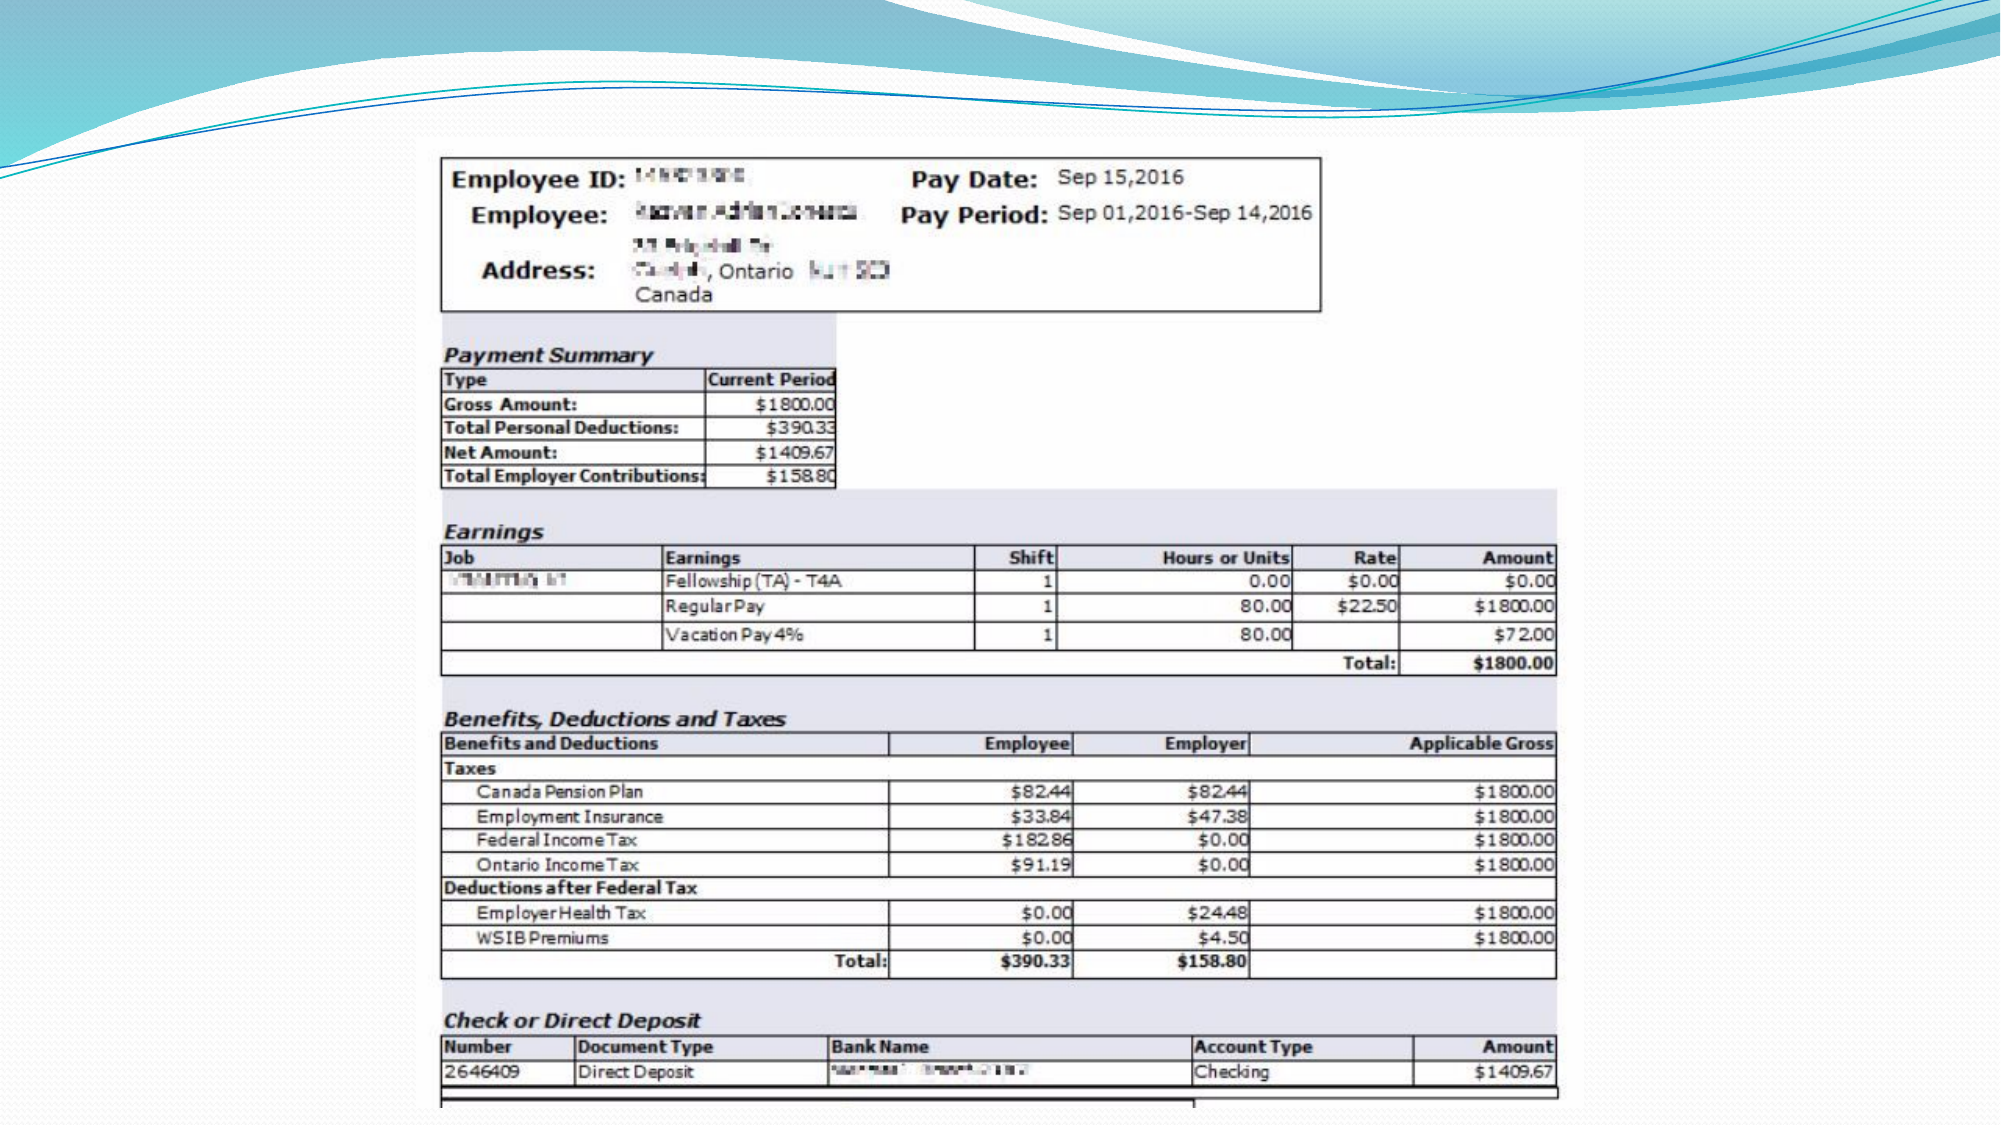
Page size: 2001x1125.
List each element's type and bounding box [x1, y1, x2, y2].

picture [416, 136, 1584, 1108]
